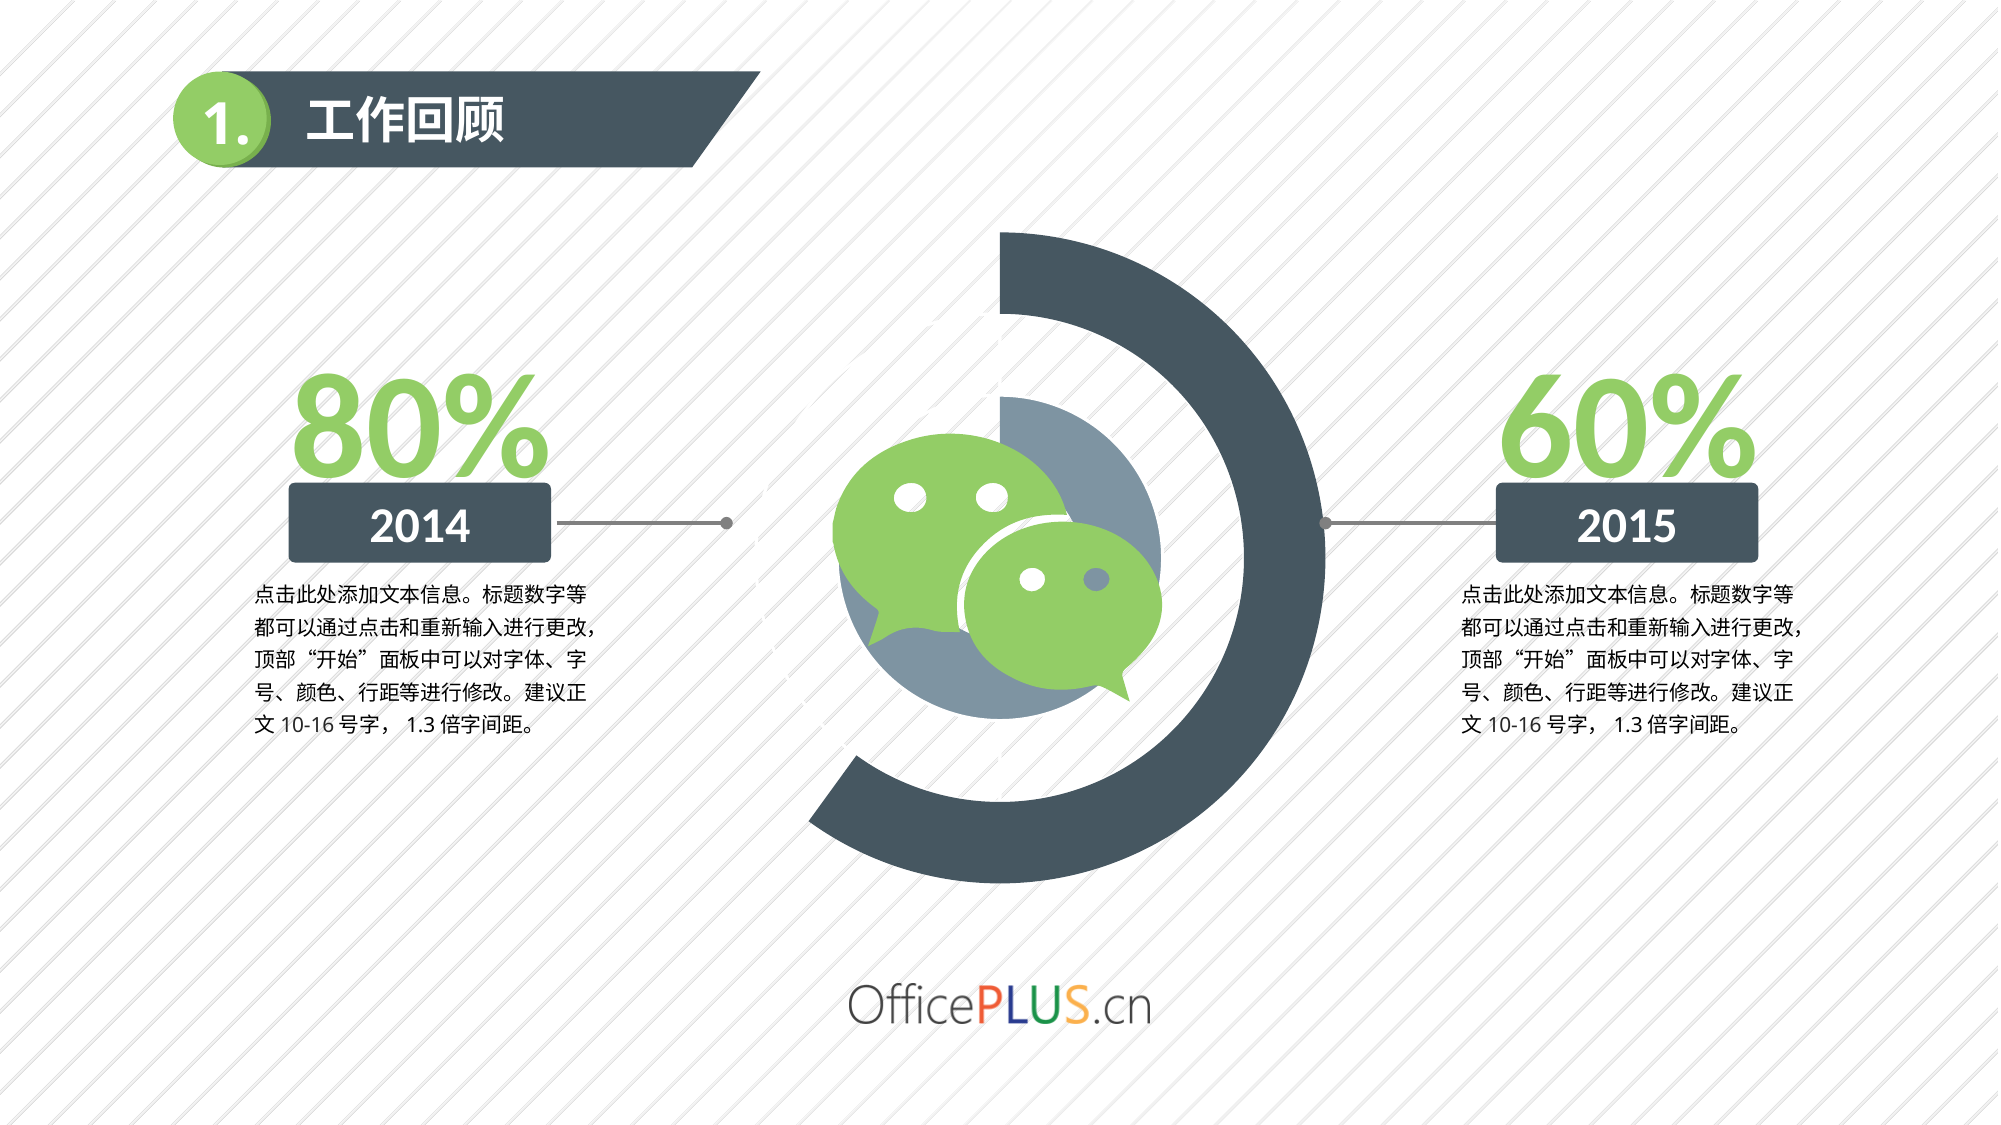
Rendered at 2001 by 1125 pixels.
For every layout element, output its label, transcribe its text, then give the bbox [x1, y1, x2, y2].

text_box 点击此处添加文本信息。标题数字等都可以通过点击和重新输入进行更改，顶部“开始”面板中可以对字体、字号、颜色、行距等进行修改。建议正文10-16号字，1.3倍字间距。 [1447, 567, 1810, 745]
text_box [173, 71, 761, 168]
chart [674, 188, 1326, 898]
text_box 点击此处添加文本信息。标题数字等都可以通过点击和重新输入进行更改，顶部“开始”面板中可以对字体、字号、颜色、行距等进行修改。建议正文10-16号字，1.3倍字间距。 [239, 567, 603, 745]
picture [0, 0, 1998, 1125]
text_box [273, 319, 569, 563]
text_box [1481, 319, 1776, 563]
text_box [832, 423, 1168, 702]
